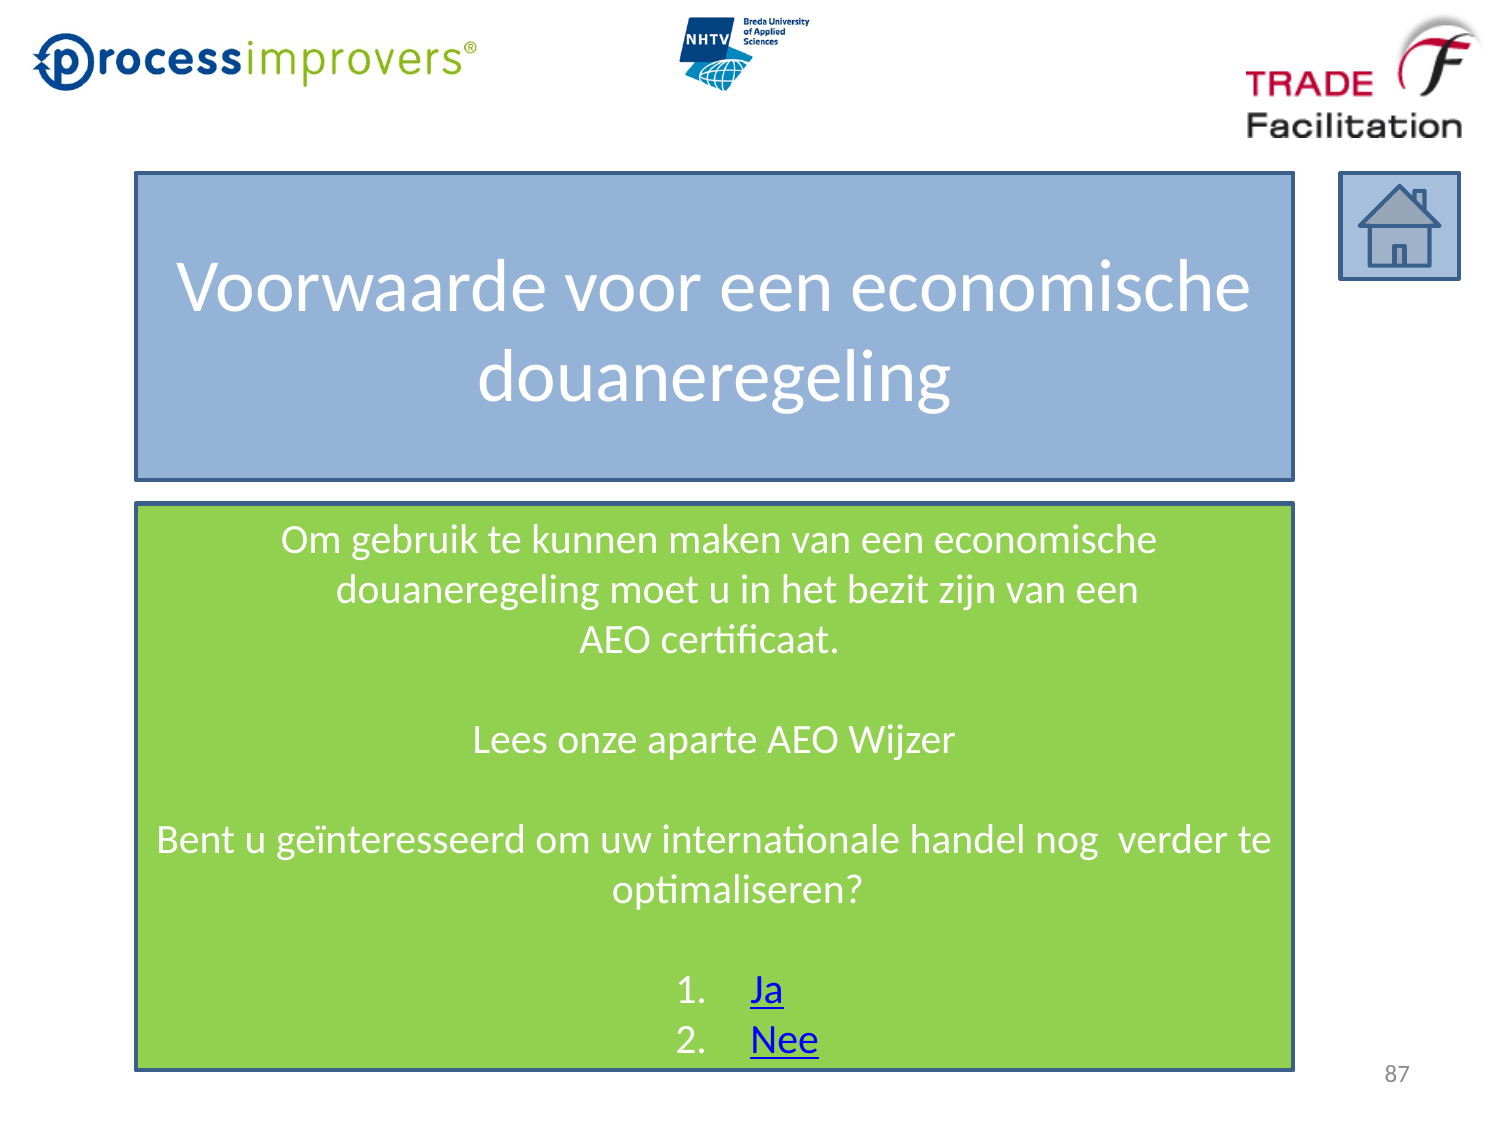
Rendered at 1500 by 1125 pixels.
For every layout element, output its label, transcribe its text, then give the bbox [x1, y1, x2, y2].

picture [667, 4, 816, 103]
picture [29, 30, 479, 93]
picture [1246, 10, 1487, 138]
text_box Voorwaarde voor een economische douaneregeling [134, 171, 1295, 482]
slide_number 87 [1074, 1042, 1425, 1103]
text_box [1338, 171, 1461, 281]
text_box Om gebruik te kunnen maken van een economische douaneregeling moet u in het bezit zijn van een AEO certificaat. Lees onze aparte AEO Wijzer Bent u geïnteresseerd om uw internationale handel nog verder te optimaliseren? Ja Nee [134, 501, 1295, 1072]
